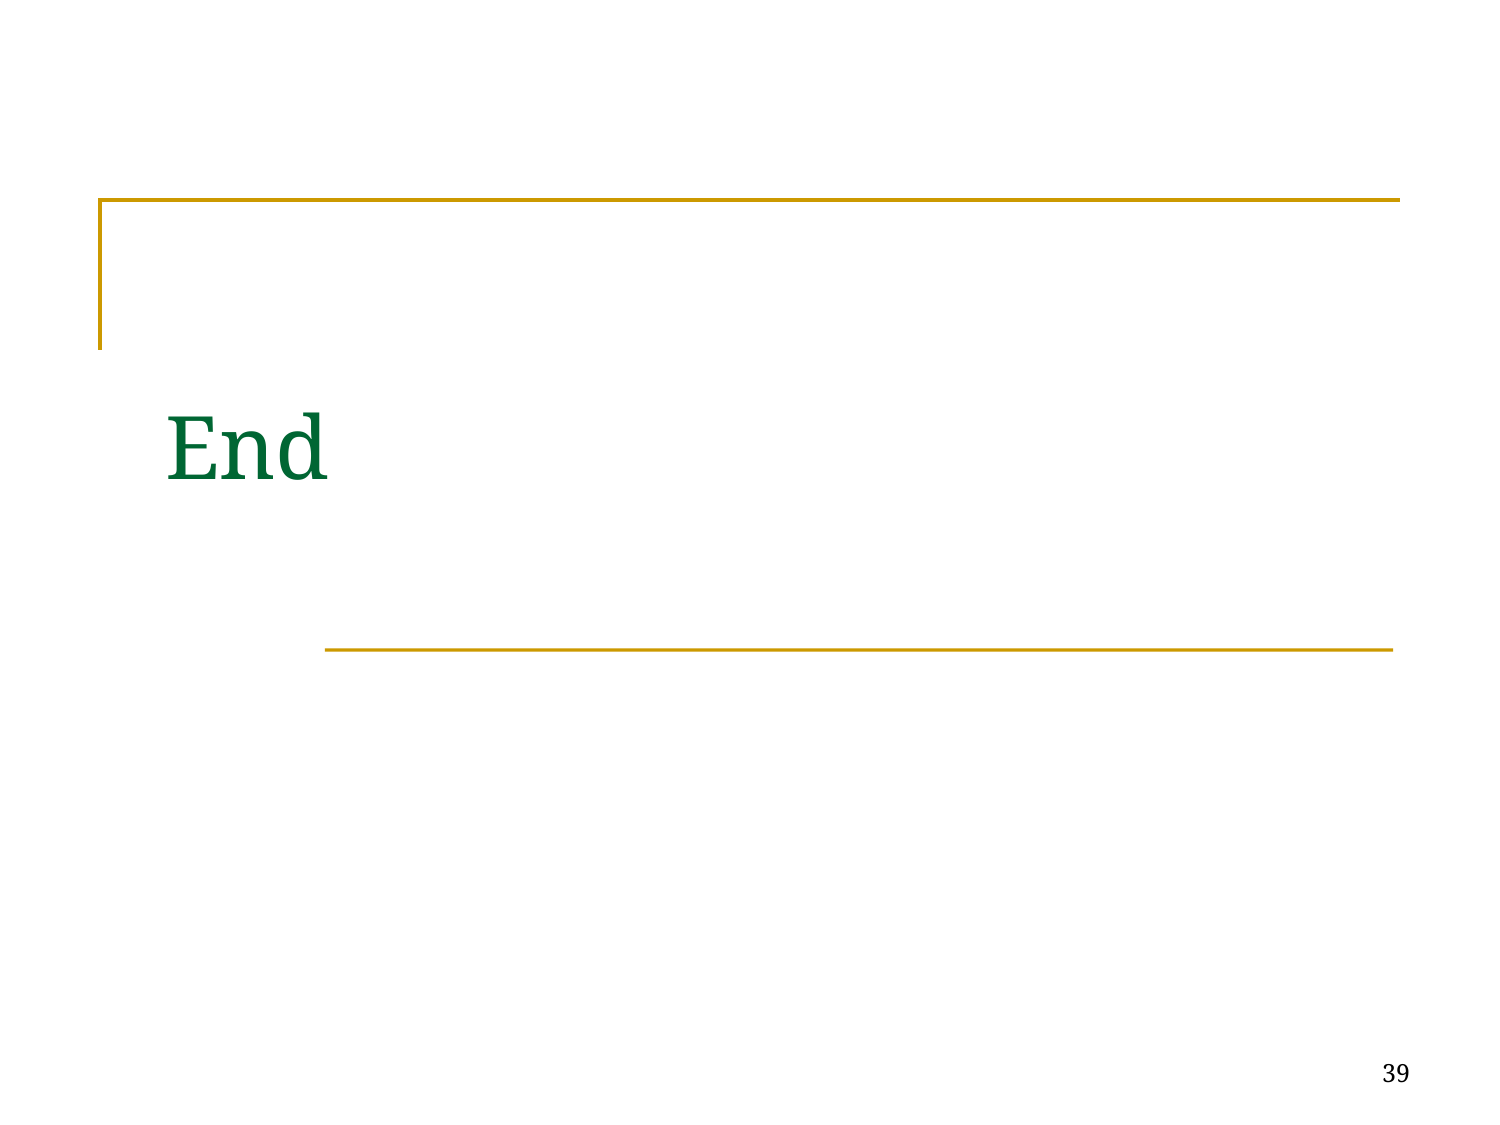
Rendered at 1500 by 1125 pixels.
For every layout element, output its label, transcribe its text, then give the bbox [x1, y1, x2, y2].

slide_number 39 [1074, 1024, 1425, 1100]
title End [150, 384, 1401, 538]
